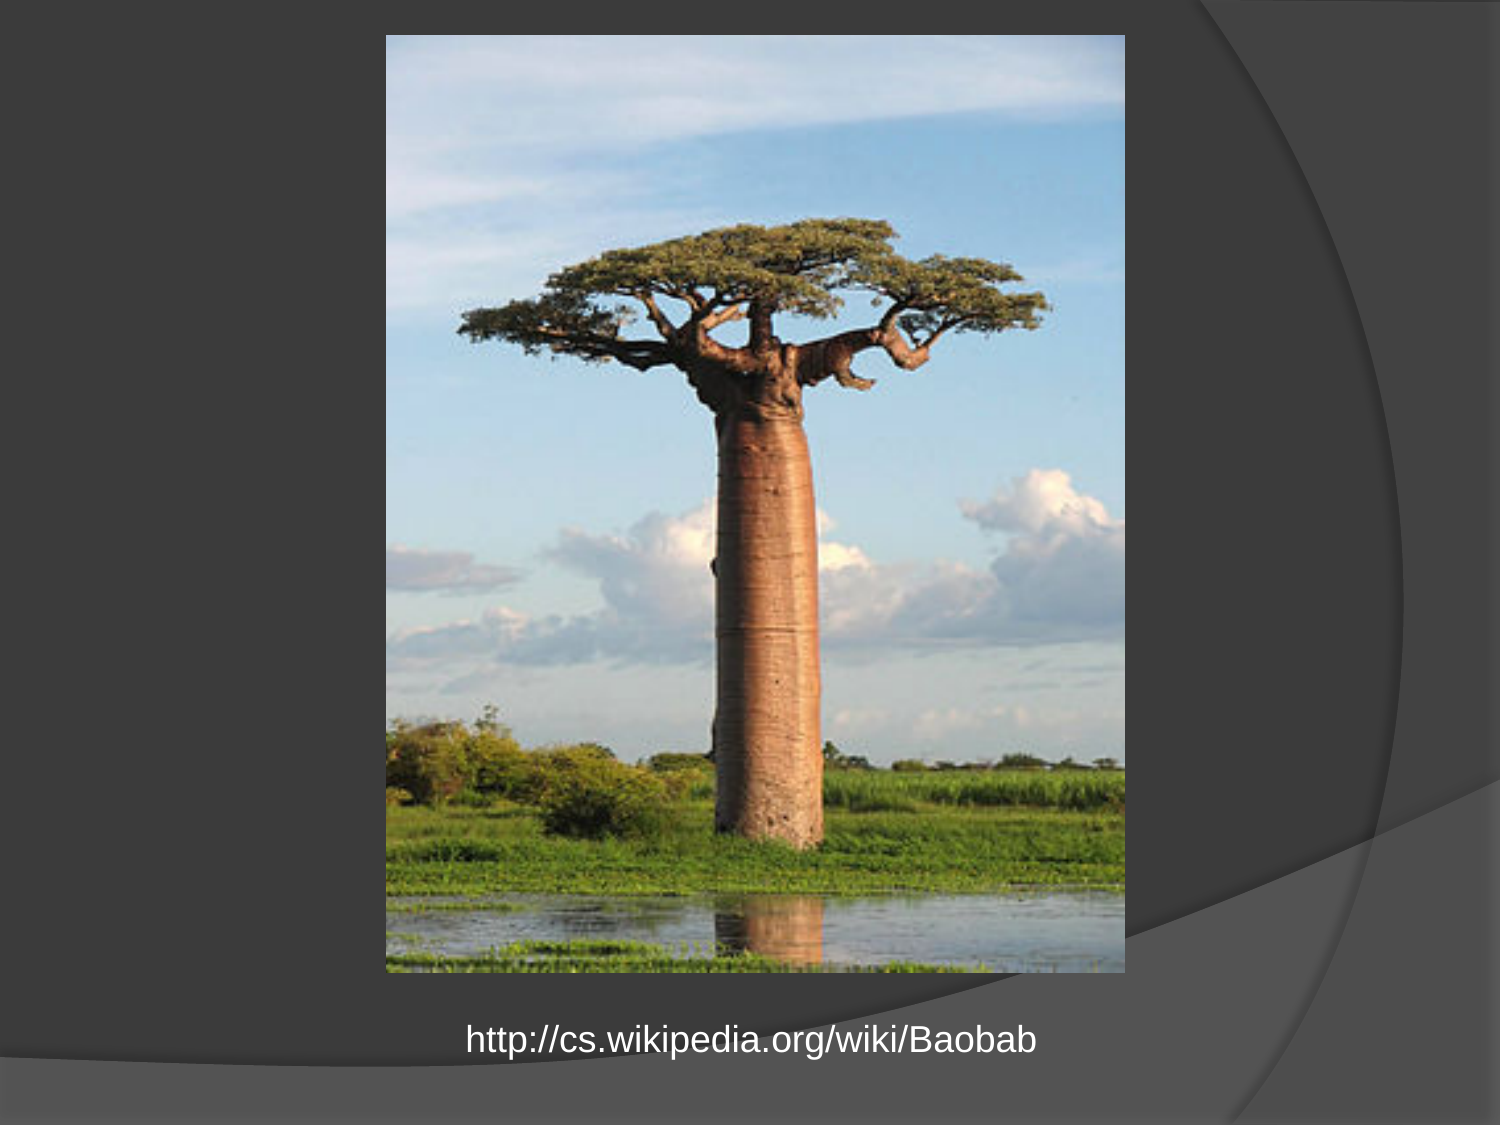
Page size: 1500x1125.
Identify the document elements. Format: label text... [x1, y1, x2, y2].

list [386, 34, 1126, 973]
text_box http://cs.wikipedia.org/wiki/Baobab [450, 1007, 1053, 1068]
